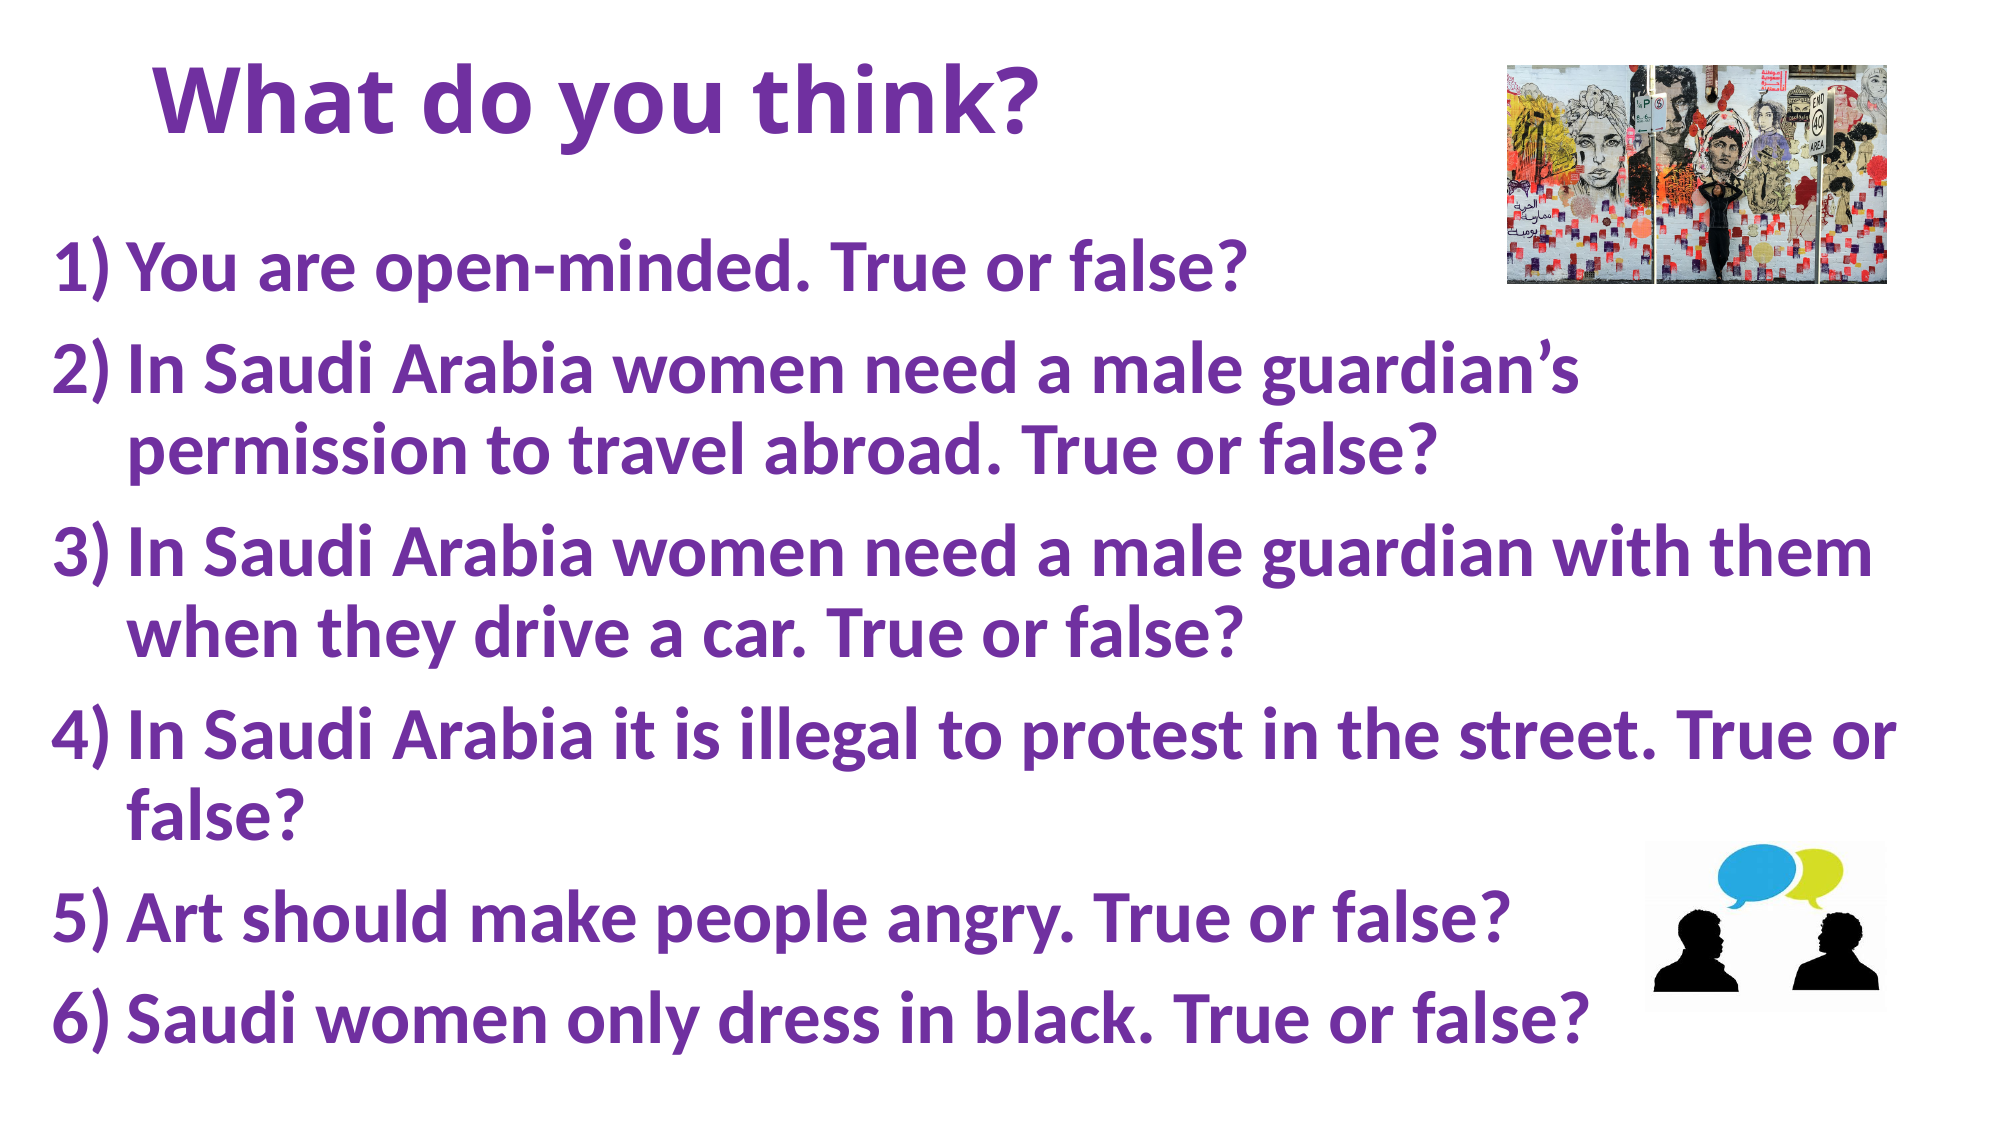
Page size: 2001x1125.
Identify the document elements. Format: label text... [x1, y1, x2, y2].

picture [1507, 65, 1887, 284]
list You are open-minded. True or false? In Saudi Arabia women need a male guardian’s permission to travel abroad. True or false? In Saudi Arabia women need a male guardian with them when they drive a car. True or false? In Saudi Arabia it is illegal to protest in the street. True or false? Art should make people angry. True or false? Saudi women only dress in black. True or false? [36, 141, 1948, 1125]
title What do you think? [137, 32, 1863, 141]
picture [1645, 841, 1887, 1012]
